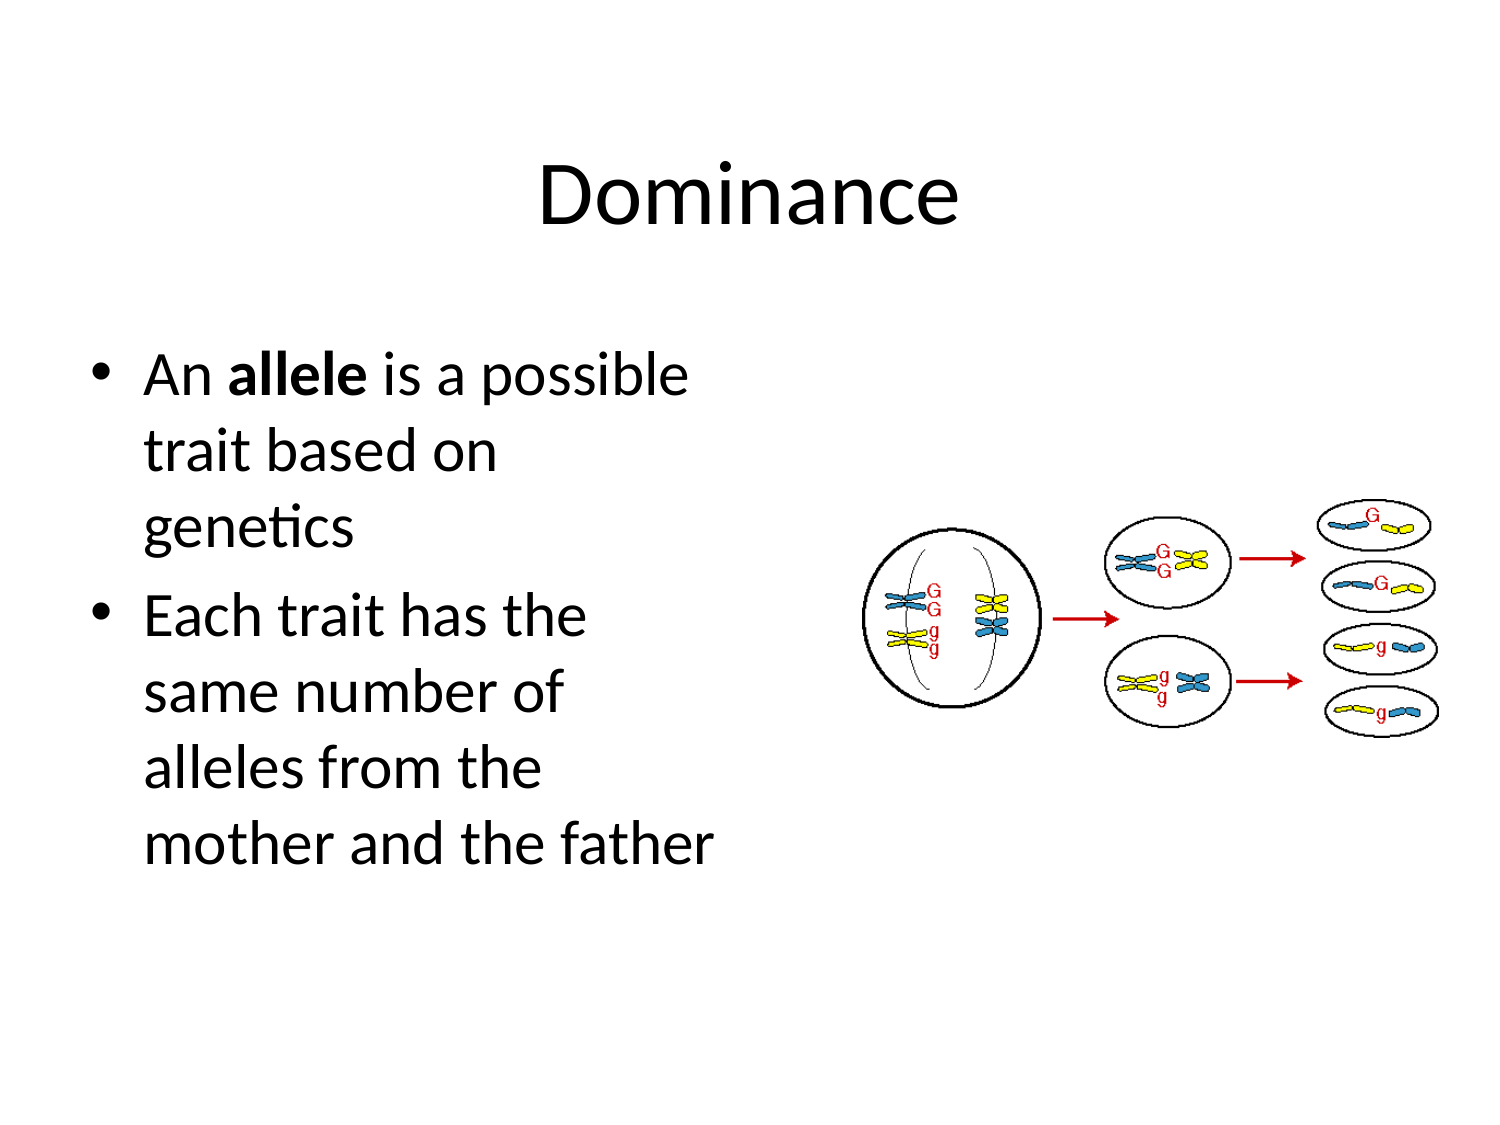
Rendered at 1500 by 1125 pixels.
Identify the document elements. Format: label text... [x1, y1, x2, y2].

picture [862, 499, 1440, 738]
list An allele is a possible trait based on genetics Each trait has the same number of alleles from the mother and the father [75, 324, 738, 963]
title Dominance [75, 75, 1425, 300]
